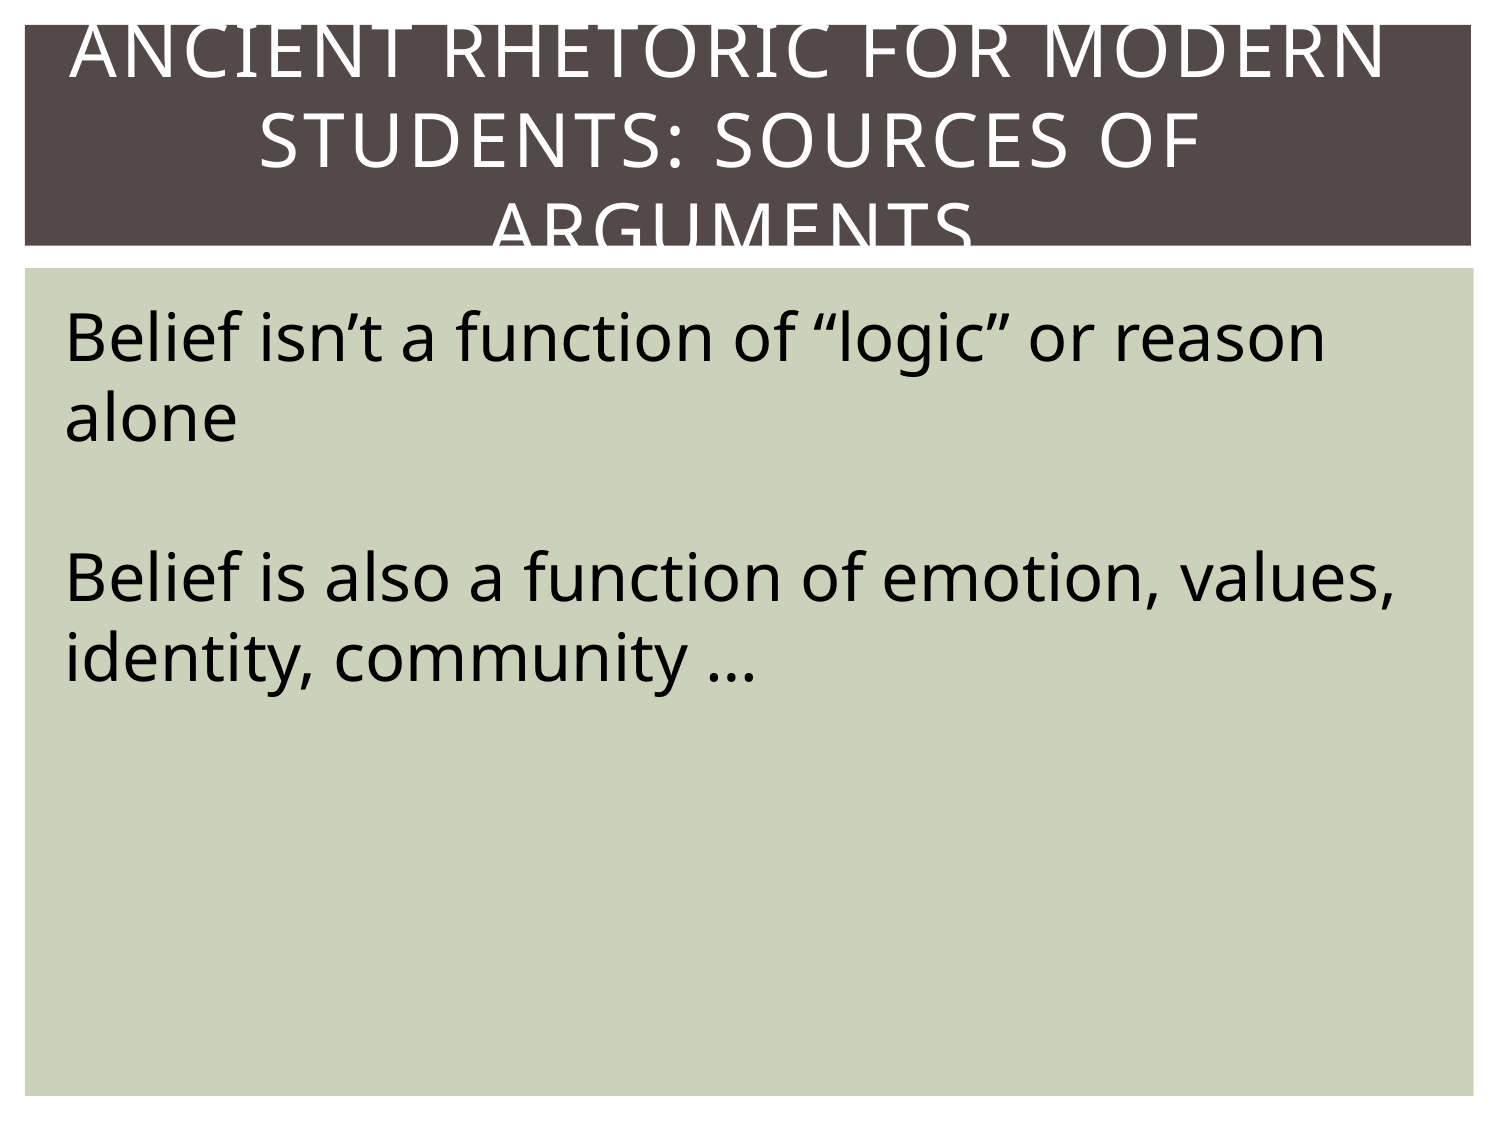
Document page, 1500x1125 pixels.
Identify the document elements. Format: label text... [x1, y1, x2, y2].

title Ancient Rhetoric for Modern Students: Sources of Arguments [24, 62, 1439, 213]
text_box Belief isn’t a function of “logic” or reason alone Belief is also a function of emotion, values, identity, community … [50, 287, 1437, 862]
